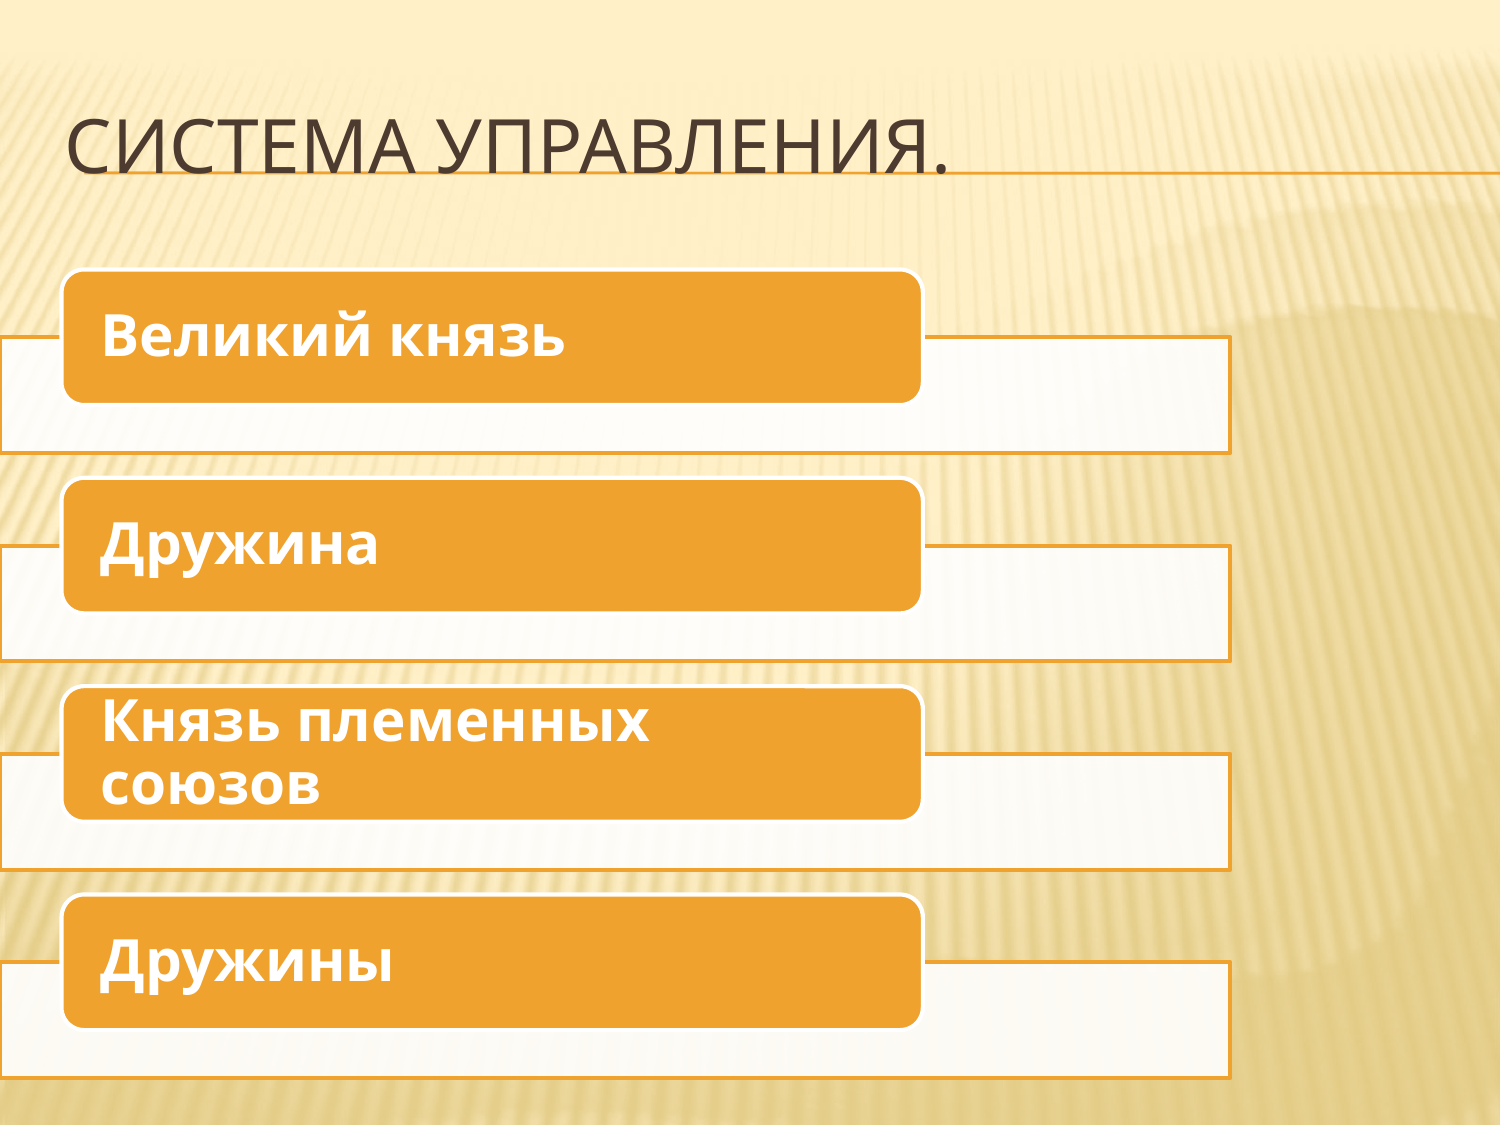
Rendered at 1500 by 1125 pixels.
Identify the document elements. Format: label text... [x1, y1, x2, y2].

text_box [0, 257, 1231, 1091]
title Система управления. [50, 75, 1475, 213]
